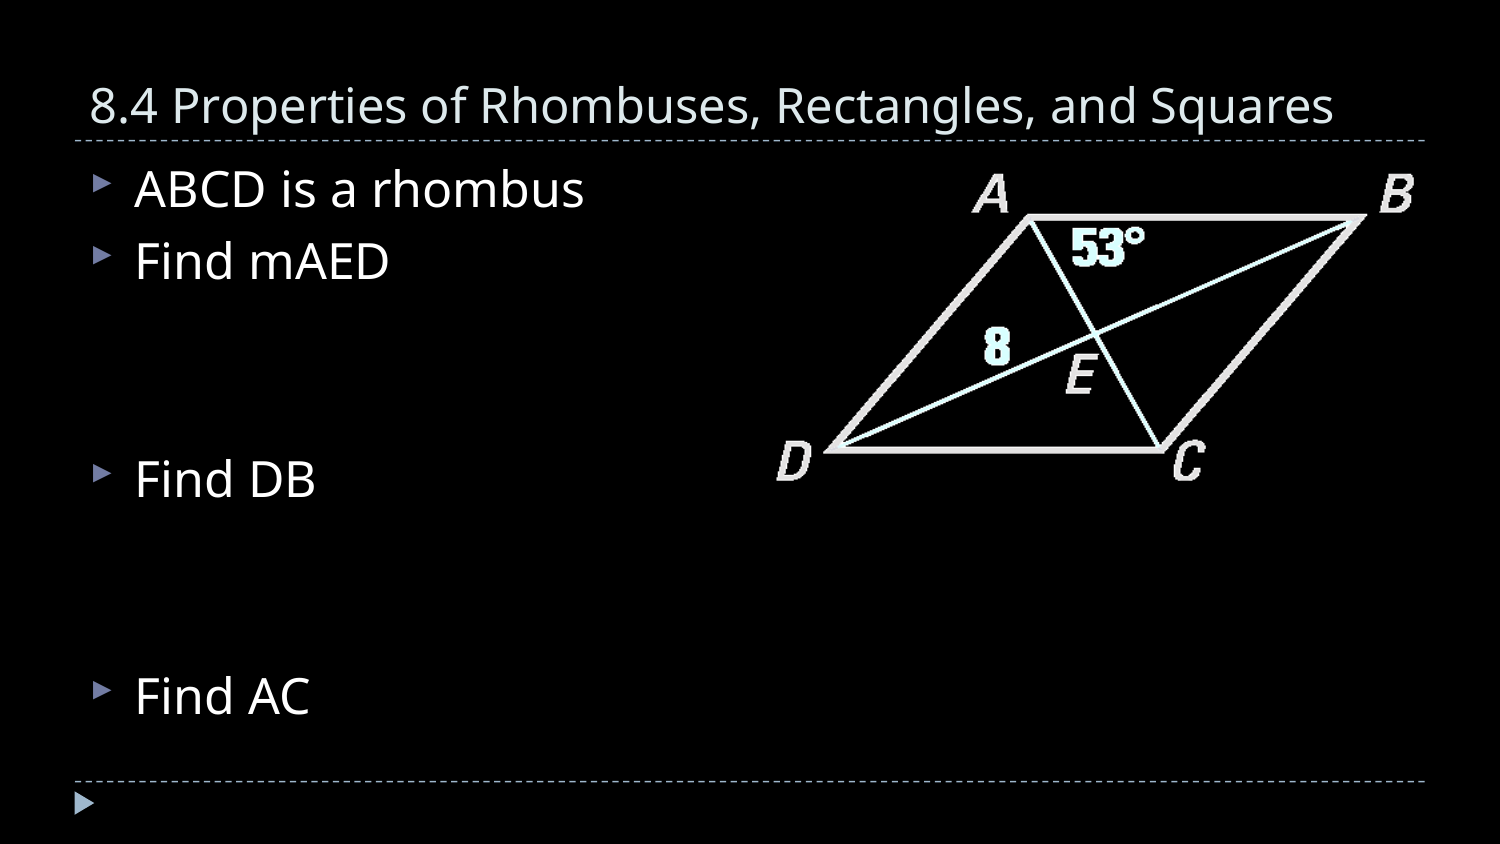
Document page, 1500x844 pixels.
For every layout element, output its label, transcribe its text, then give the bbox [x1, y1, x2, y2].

title 8.4 Properties of Rhombuses, Rectangles, and Squares [75, 18, 1425, 141]
picture [774, 168, 1418, 482]
